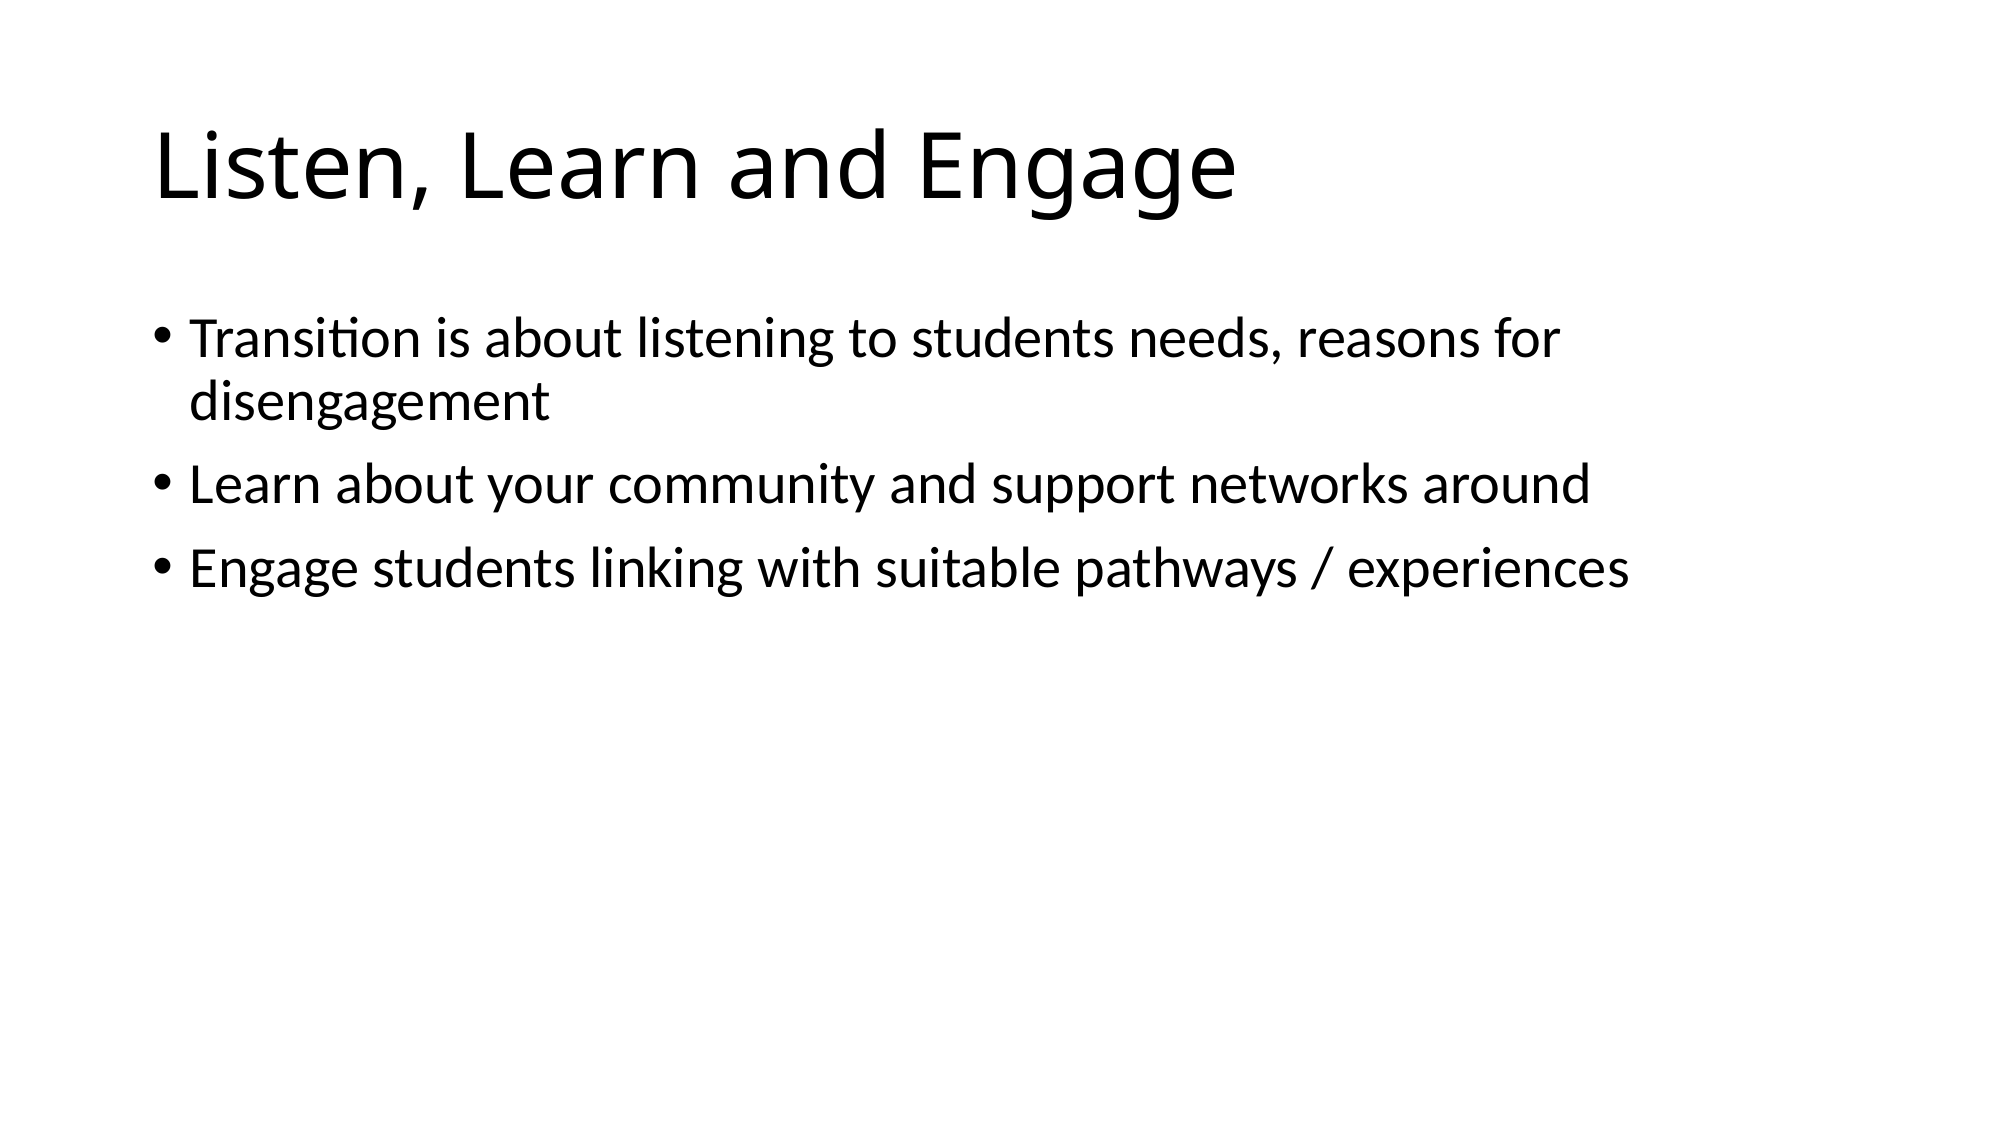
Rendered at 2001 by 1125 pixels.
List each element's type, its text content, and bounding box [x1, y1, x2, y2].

title Listen, Learn and Engage [137, 59, 1863, 278]
list Transition is about listening to students needs, reasons for disengagement Learn about your community and support networks around Engage students linking with suitable pathways / experiences [137, 299, 1863, 1014]
